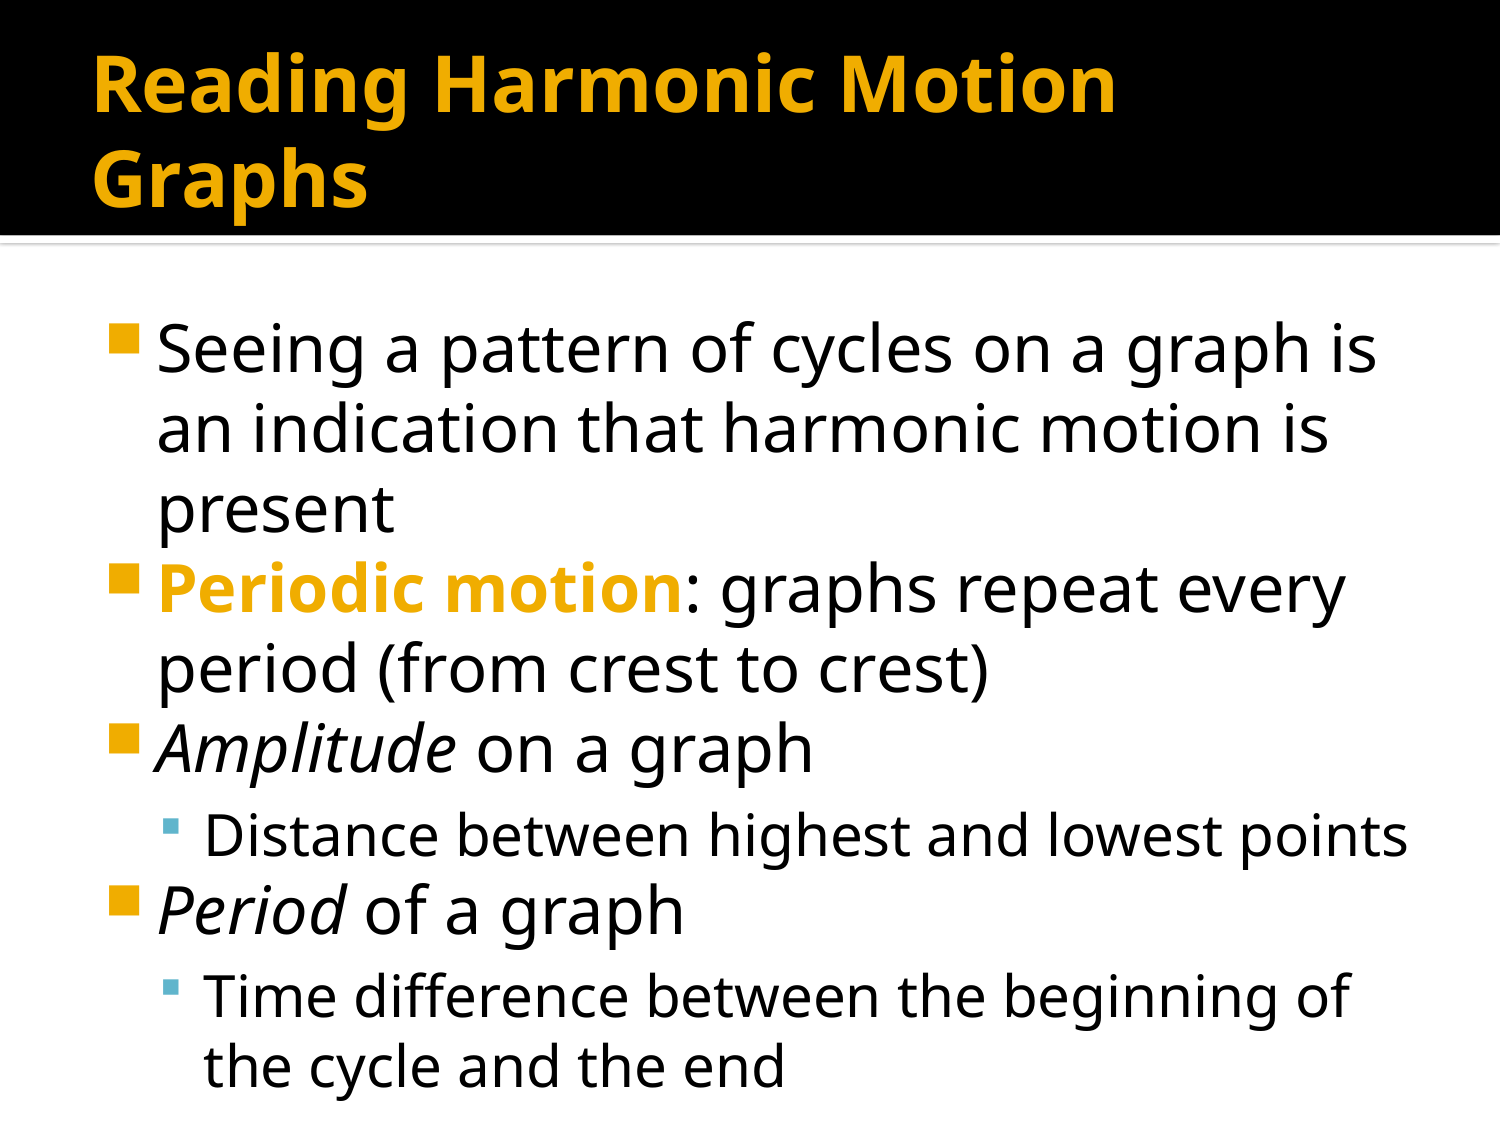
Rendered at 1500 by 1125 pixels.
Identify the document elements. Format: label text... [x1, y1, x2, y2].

title Reading Harmonic Motion Graphs [75, 25, 1425, 231]
list Seeing a pattern of cycles on a graph is an indication that harmonic motion is present Periodic motion: graphs repeat every period (from crest to crest) Amplitude on a graph Distance between highest and lowest points Period of a graph Time difference between the beginning of the cycle and the end [75, 291, 1425, 1050]
